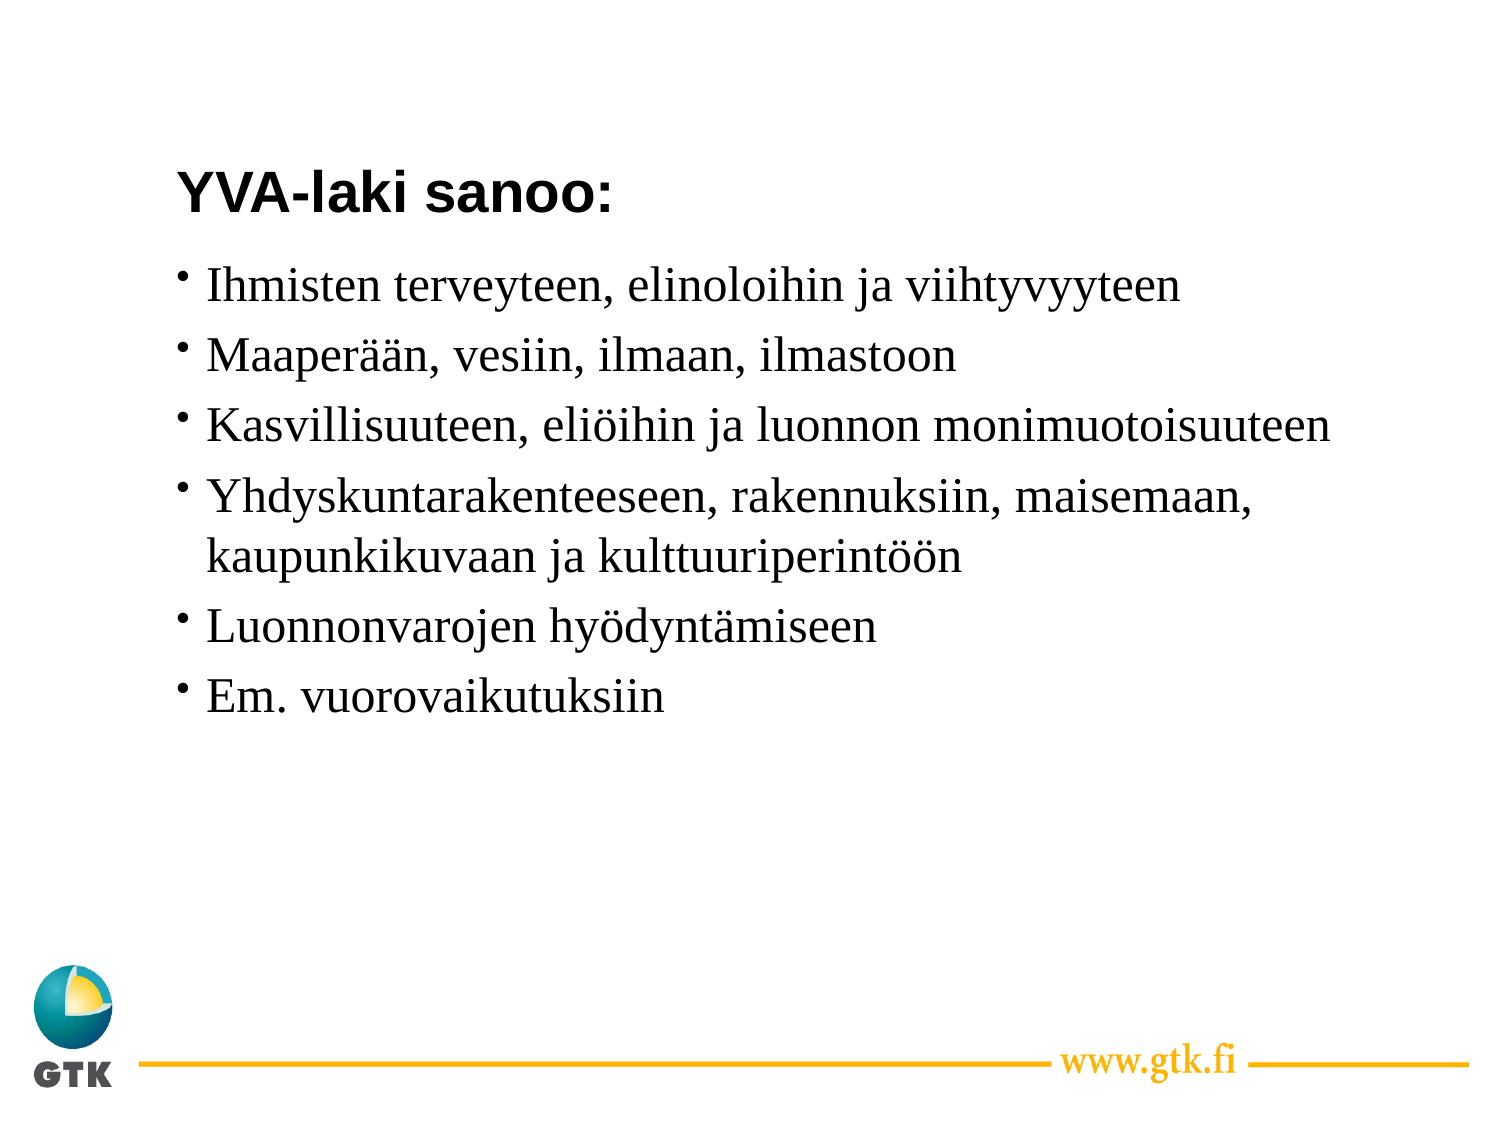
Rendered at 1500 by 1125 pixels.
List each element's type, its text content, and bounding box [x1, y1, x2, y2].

picture [131, 1032, 1478, 1092]
list Ihmisten terveyteen, elinoloihin ja viihtyvyyteen Maaperään, vesiin, ilmaan, ilmastoon Kasvillisuuteen, eliöihin ja luonnon monimuotoisuuteen Yhdyskuntarakenteeseen, rakennuksiin, maisemaan, kaupunkikuvaan ja kulttuuriperintöön Luonnonvarojen hyödyntämiseen Em. vuorovaikutuksiin [161, 243, 1448, 1000]
title YVA-laki sanoo: [161, 31, 1448, 232]
picture [28, 952, 118, 1094]
